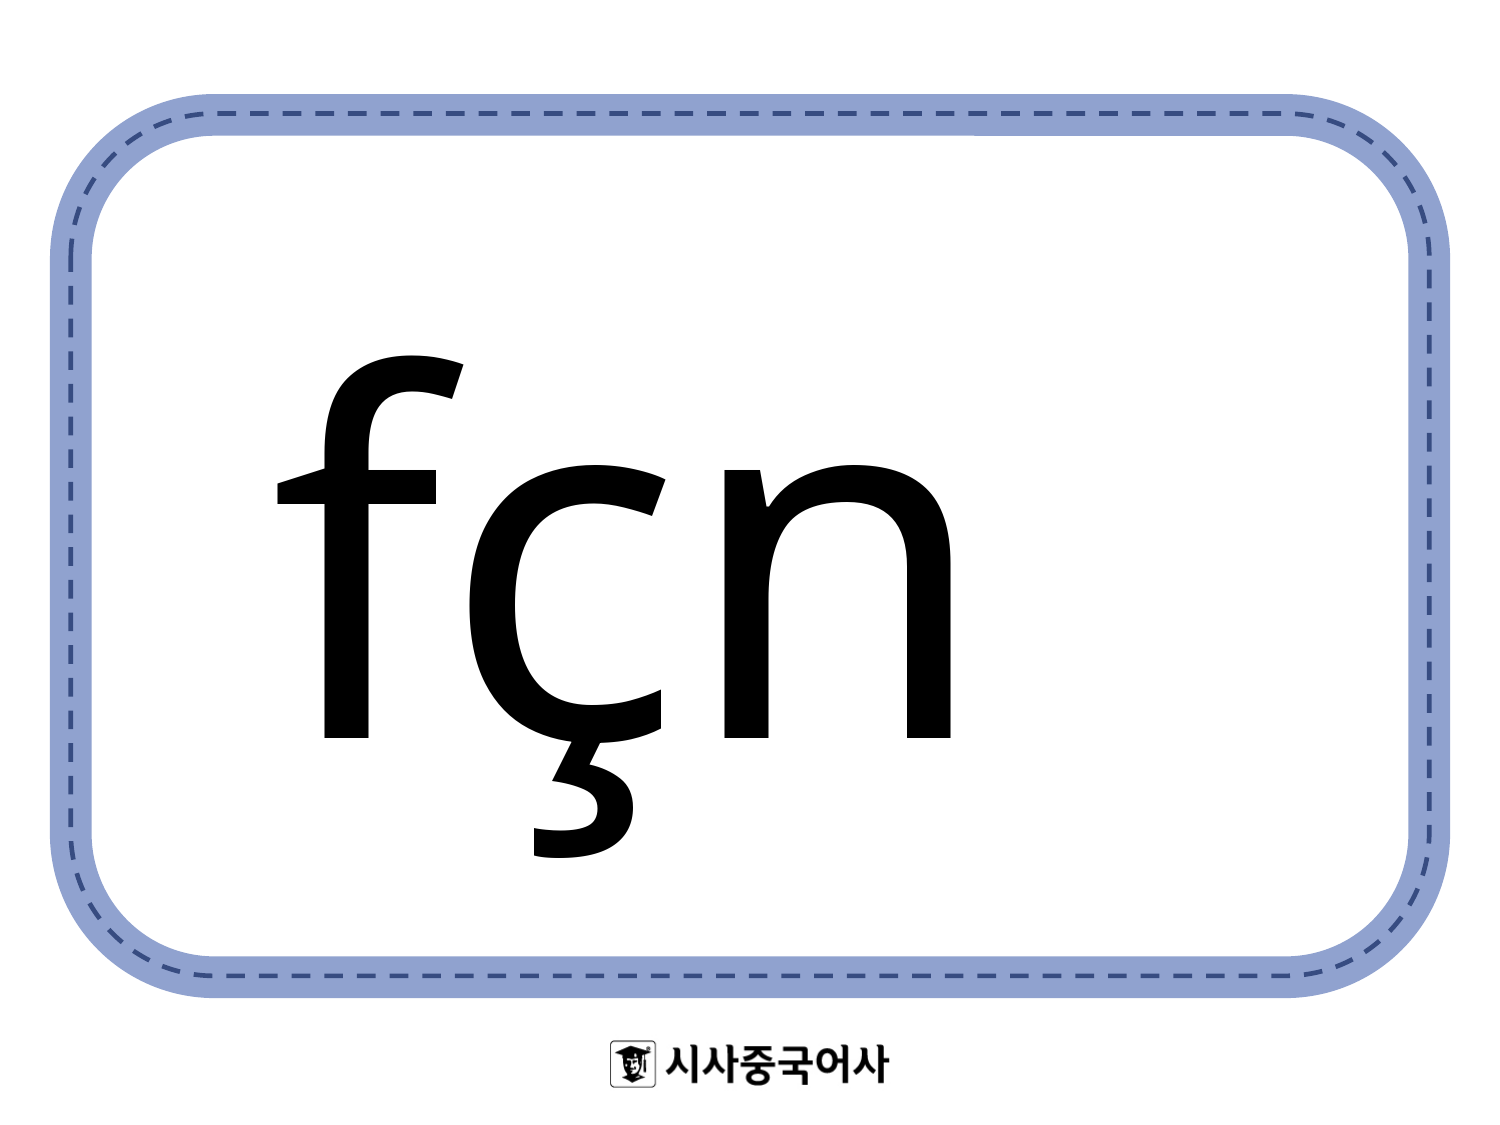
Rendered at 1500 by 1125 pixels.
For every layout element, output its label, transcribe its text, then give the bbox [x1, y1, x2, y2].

picture [602, 1034, 898, 1094]
text_box fçn [145, 207, 1354, 870]
